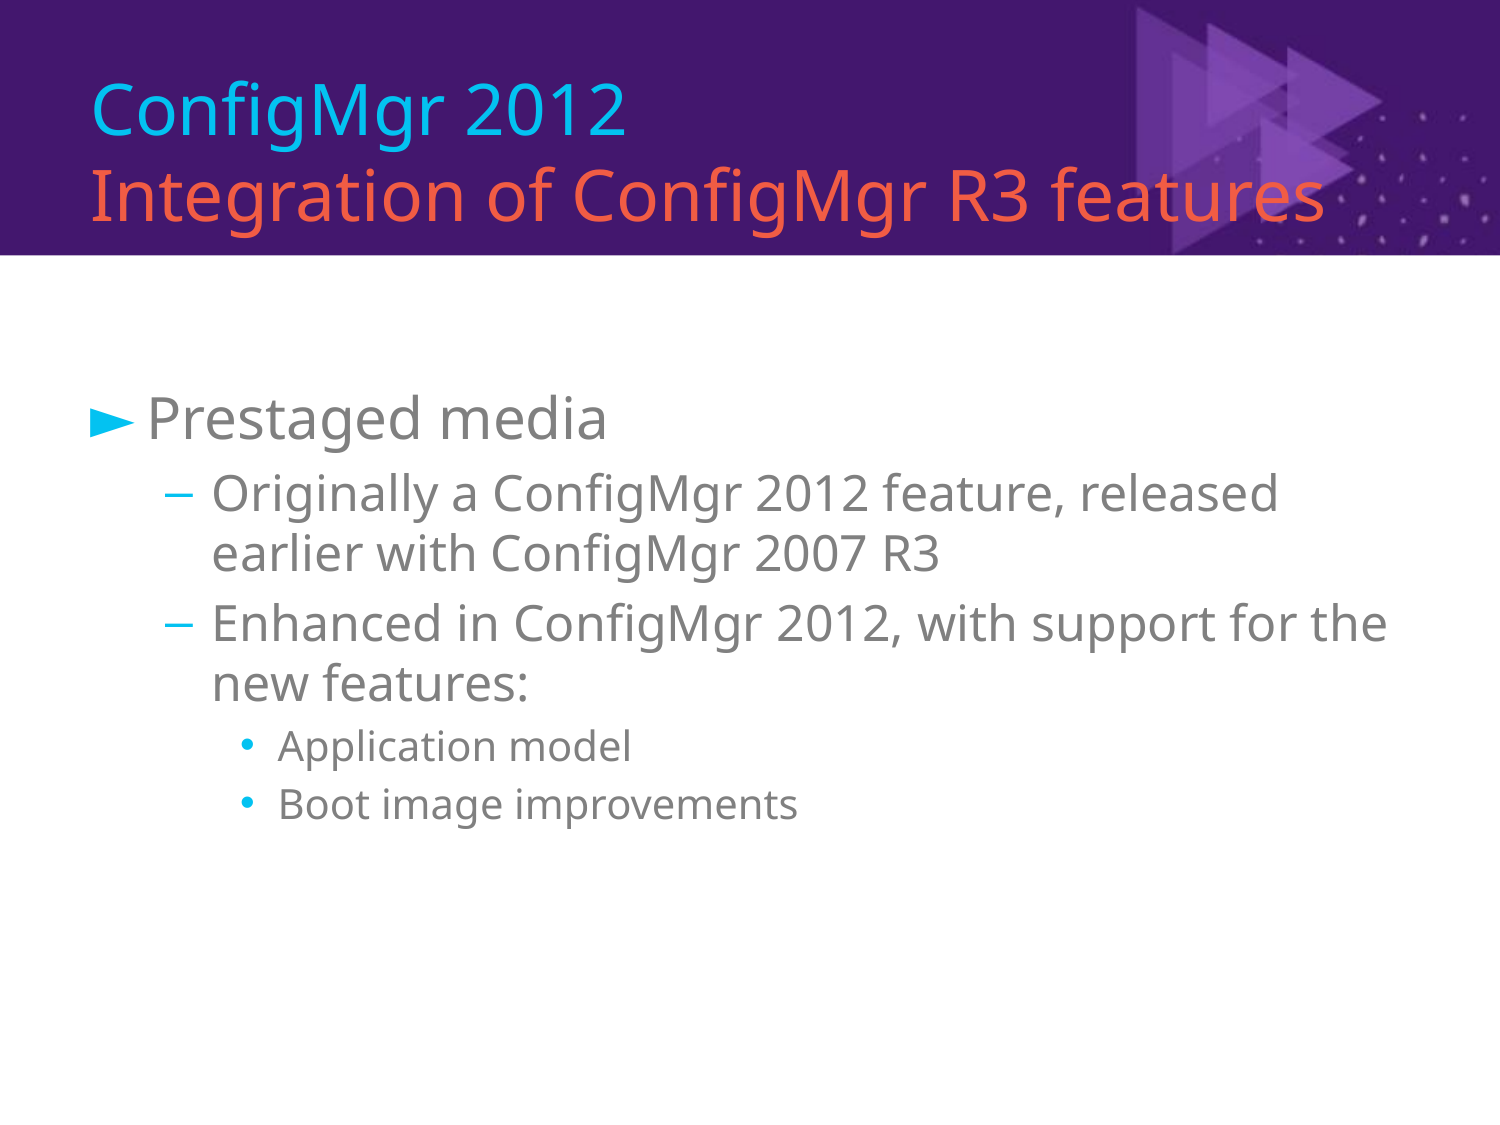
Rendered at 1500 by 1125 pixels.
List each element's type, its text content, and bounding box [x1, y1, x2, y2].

list Prestaged media Originally a ConfigMgr 2012 feature, released earlier with ConfigMgr 2007 R3 Enhanced in ConfigMgr 2012, with support for the new features: Application model Boot image improvements [75, 373, 1425, 1005]
title ConfigMgr 2012 Integration of ConfigMgr R3 features [75, 56, 1425, 244]
picture [0, 0, 1500, 255]
